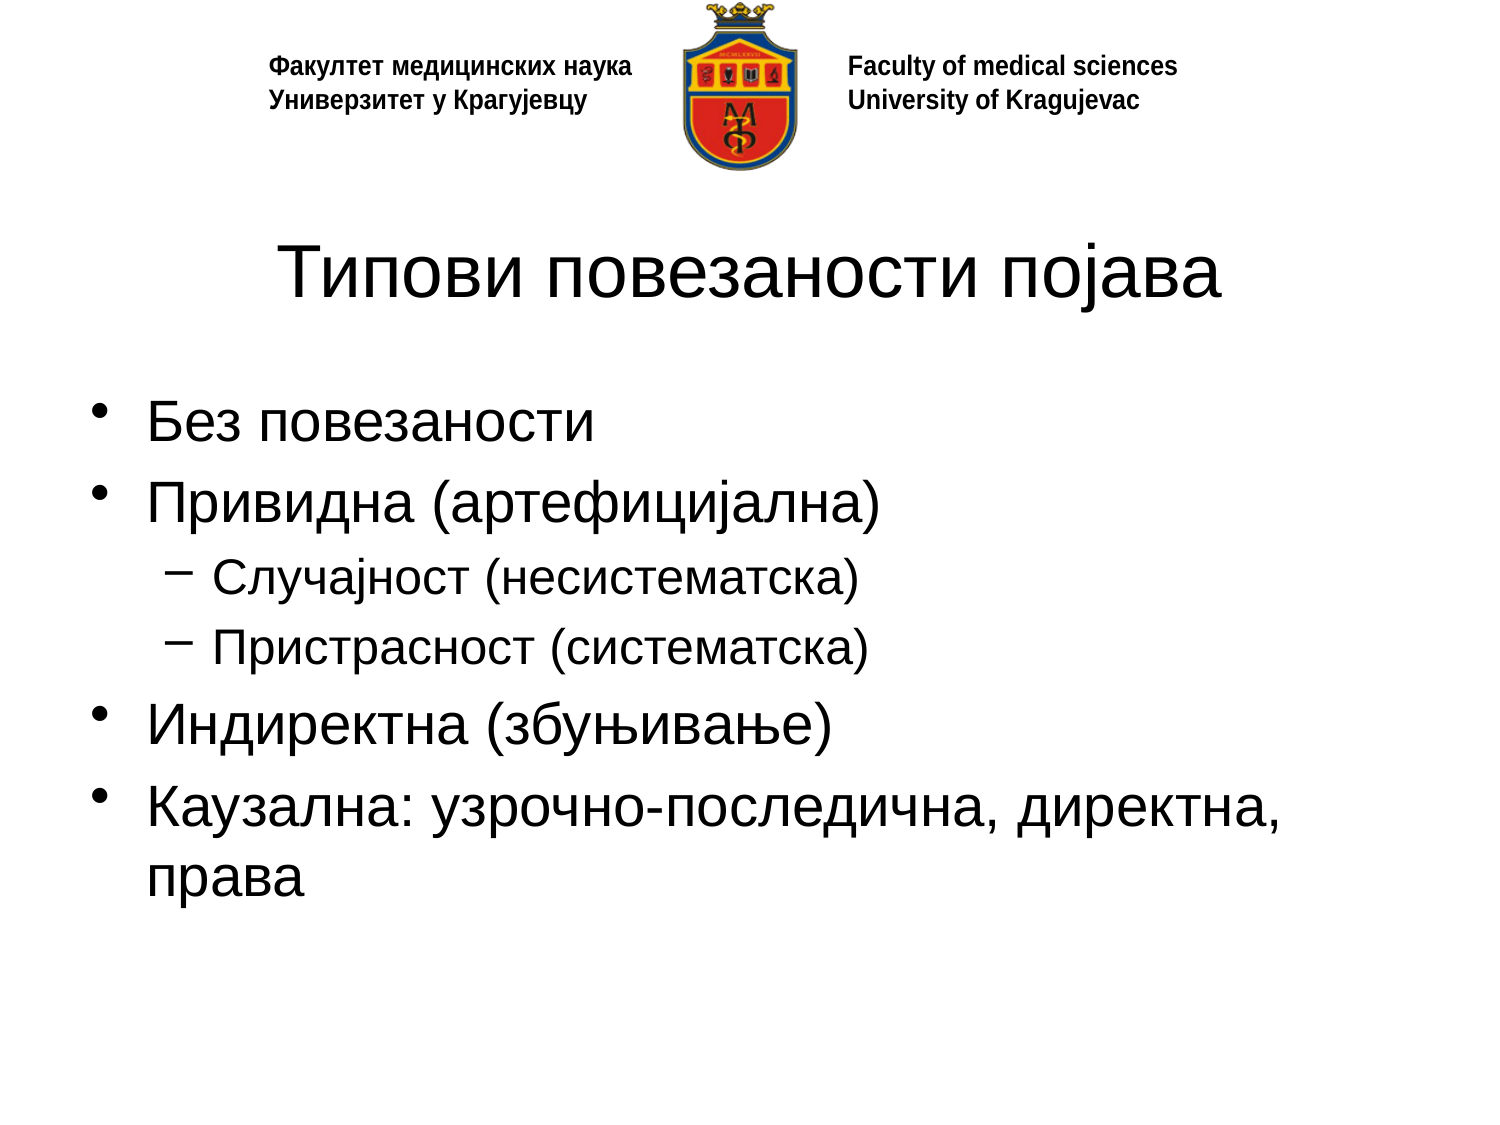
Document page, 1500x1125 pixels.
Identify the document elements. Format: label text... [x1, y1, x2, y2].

list Без повезаности Привидна (артефицијална) Случајност (несистематска) Пристрасност (систематска) Индиректна (збуњивање) Каузална: узрочно-последична, директна, права [74, 374, 1426, 1118]
title Типови повезаности појава [74, 173, 1426, 362]
